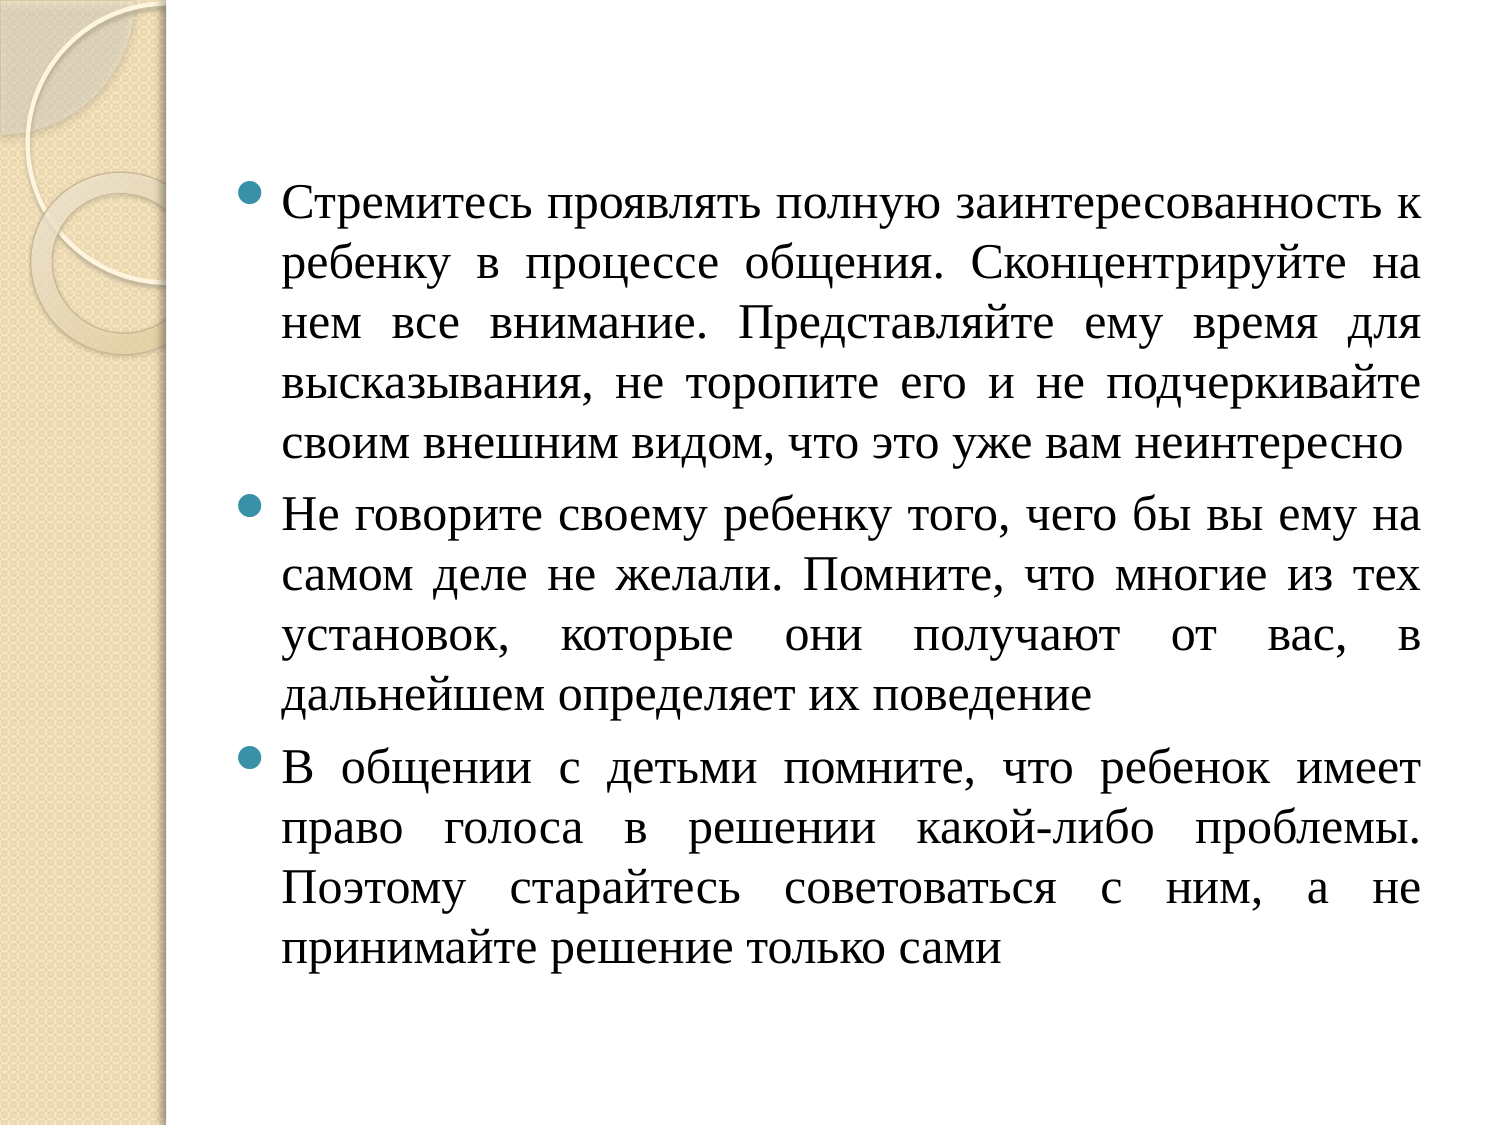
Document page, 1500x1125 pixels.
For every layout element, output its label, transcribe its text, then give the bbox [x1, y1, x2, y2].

list Стремитесь проявлять полную заинтересованность к ребенку в процессе общения. Сконцентрируйте на нем все внимание. Представляйте ему время для высказывания, не торопите его и не подчеркивайте своим внешним видом, что это уже вам неинтересно Не говорите своему ребенку того, чего бы вы ему на самом деле не желали. Помните, что многие из тех установок, которые они получают от вас, в дальнейшем определяет их поведение В общении с детьми помните, что ребенок имеет право голоса в решении какой-либо проблемы. Поэтому старайтесь советоваться с ним, а не принимайте решение только сами [206, 160, 1437, 949]
